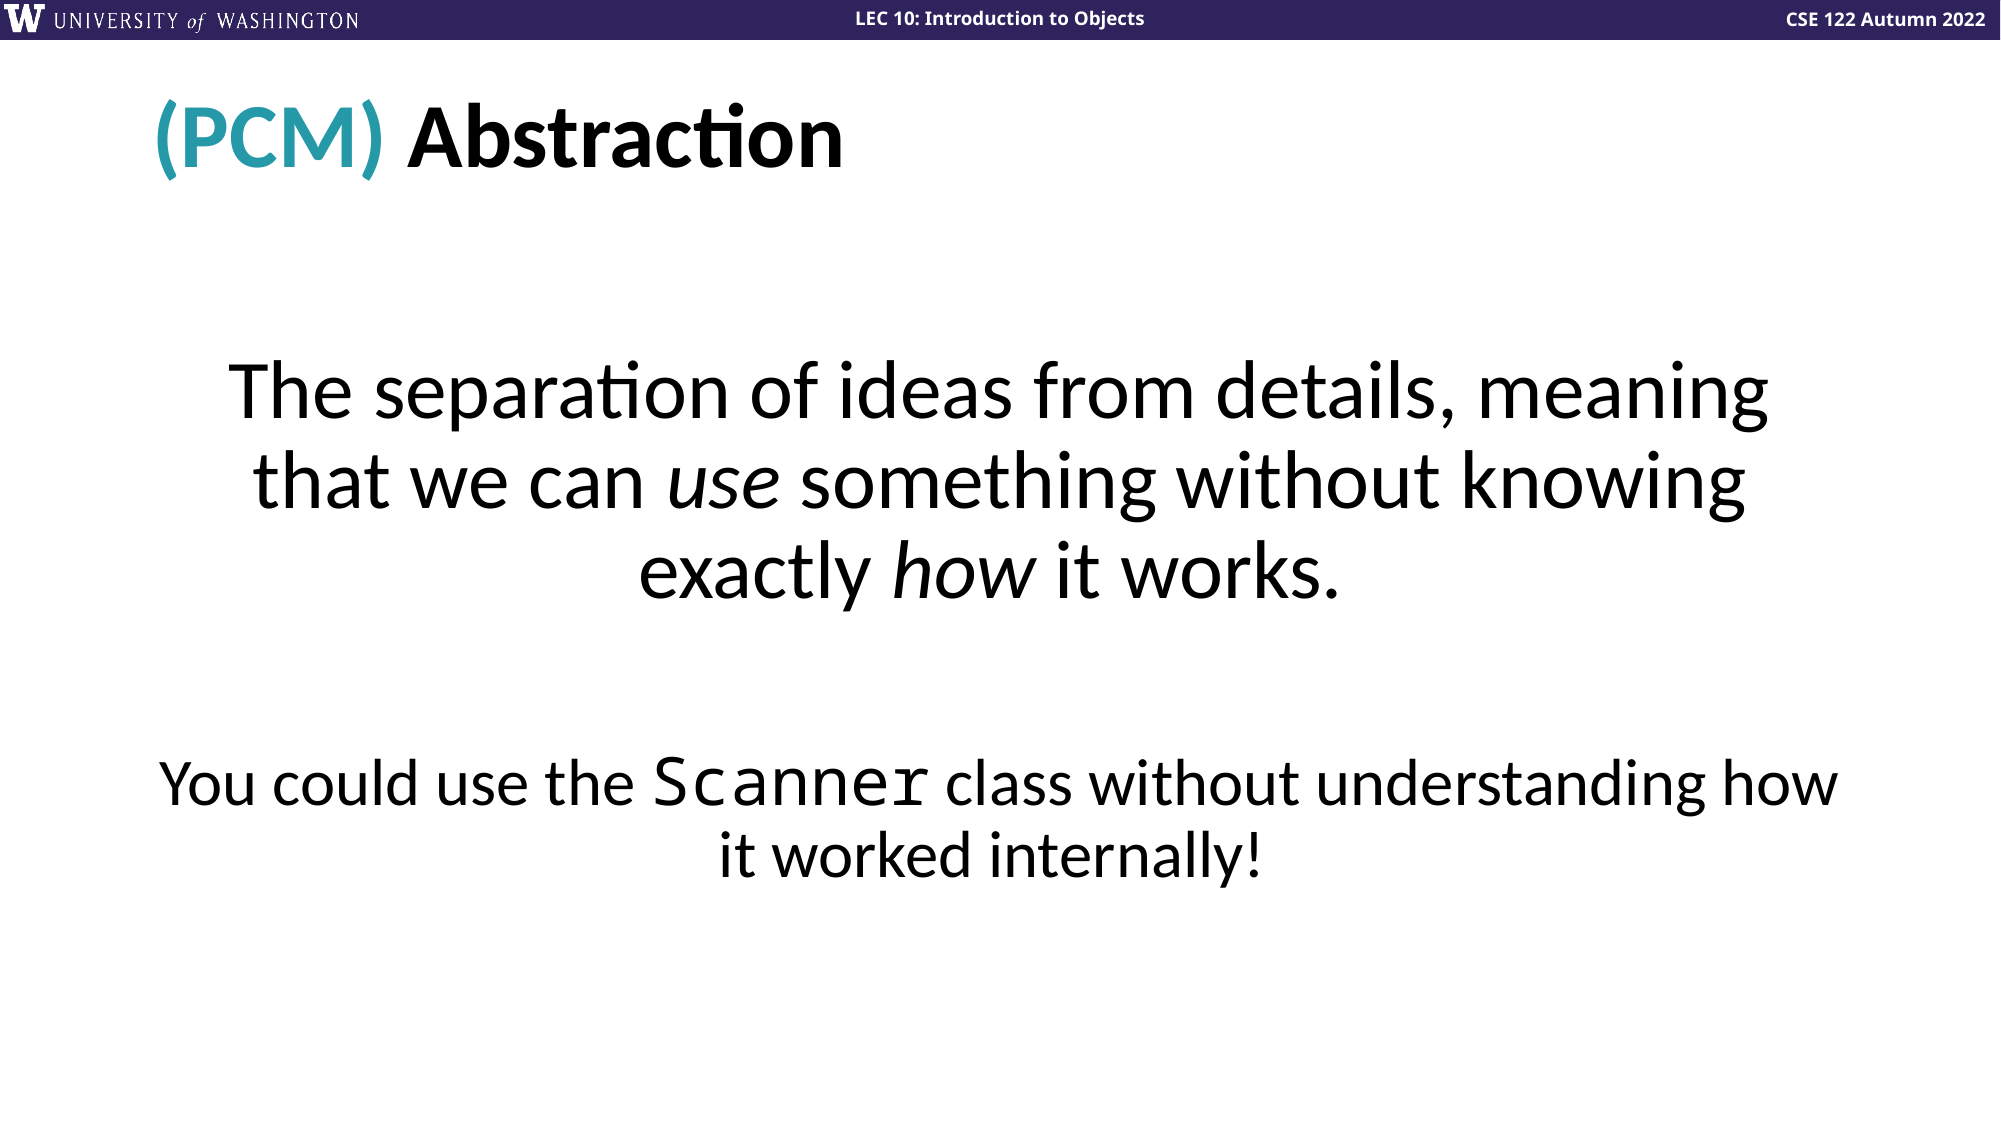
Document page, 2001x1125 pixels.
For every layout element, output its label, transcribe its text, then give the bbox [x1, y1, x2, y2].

picture [4, 4, 358, 33]
title (PCM) Abstraction [137, 74, 1863, 200]
list The separation of ideas from details, meaning that we can use something without knowing exactly how it works. You could use the Scanner class without understanding how it worked internally! [137, 224, 1863, 1014]
